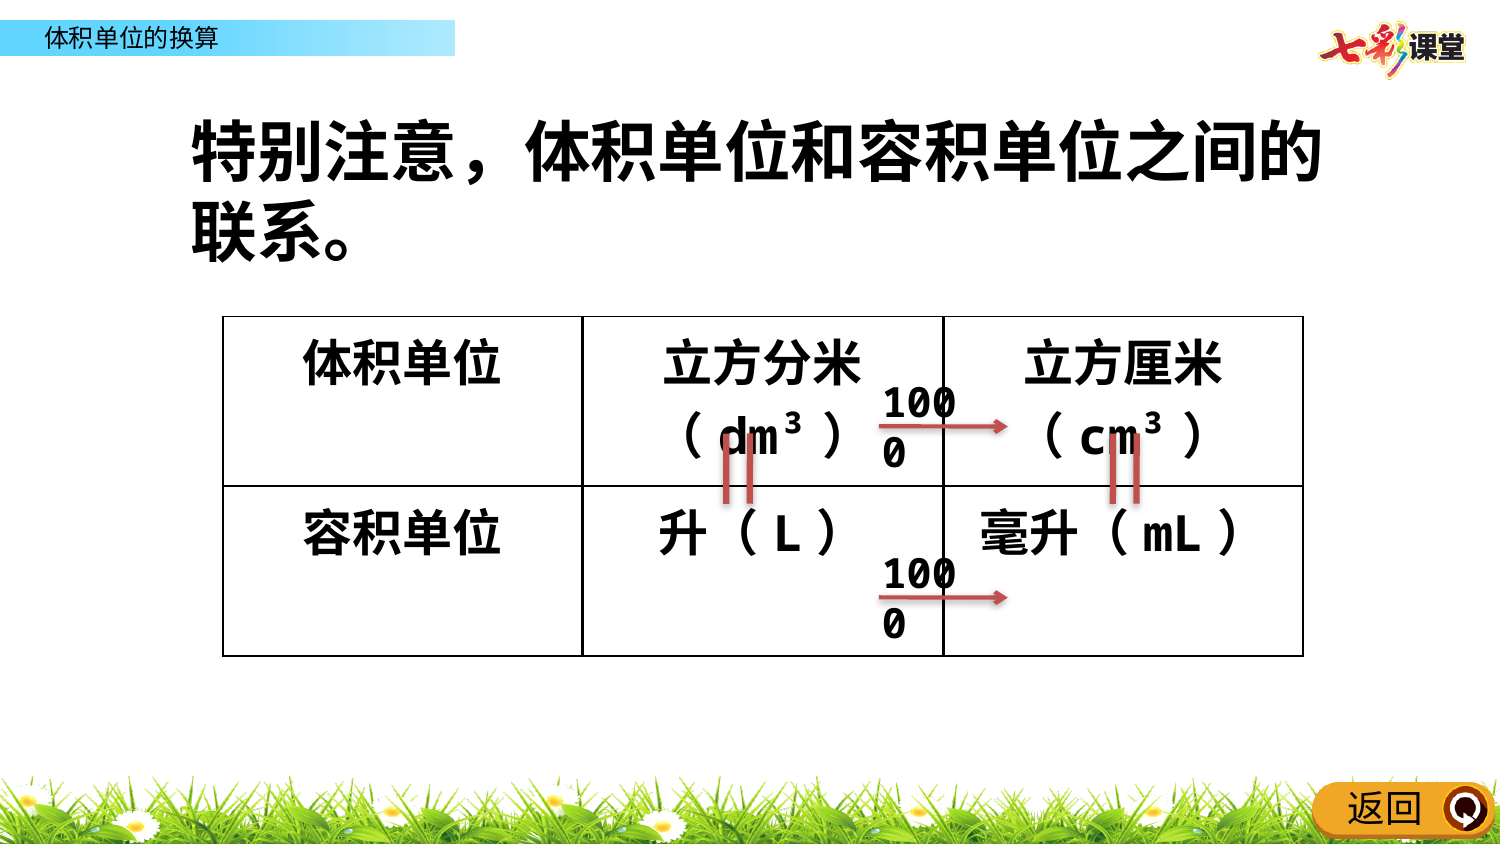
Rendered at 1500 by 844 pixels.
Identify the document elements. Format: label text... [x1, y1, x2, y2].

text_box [866, 367, 1008, 434]
text_box 特别注意，体积单位和容积单位之间的联系。 [175, 102, 1386, 278]
picture [1316, 20, 1468, 80]
table_cell 升（L） [584, 487, 942, 655]
table_cell 容积单位 [224, 487, 581, 655]
picture [0, 776, 1500, 844]
table_header 立方厘米（cm³） [945, 317, 1302, 485]
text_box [866, 538, 1008, 605]
table_header 体积单位 [224, 317, 581, 485]
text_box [725, 433, 751, 505]
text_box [1112, 433, 1137, 505]
table_header 立方分米（dm³） [584, 317, 942, 485]
table_cell 毫升（mL） [945, 487, 1302, 655]
